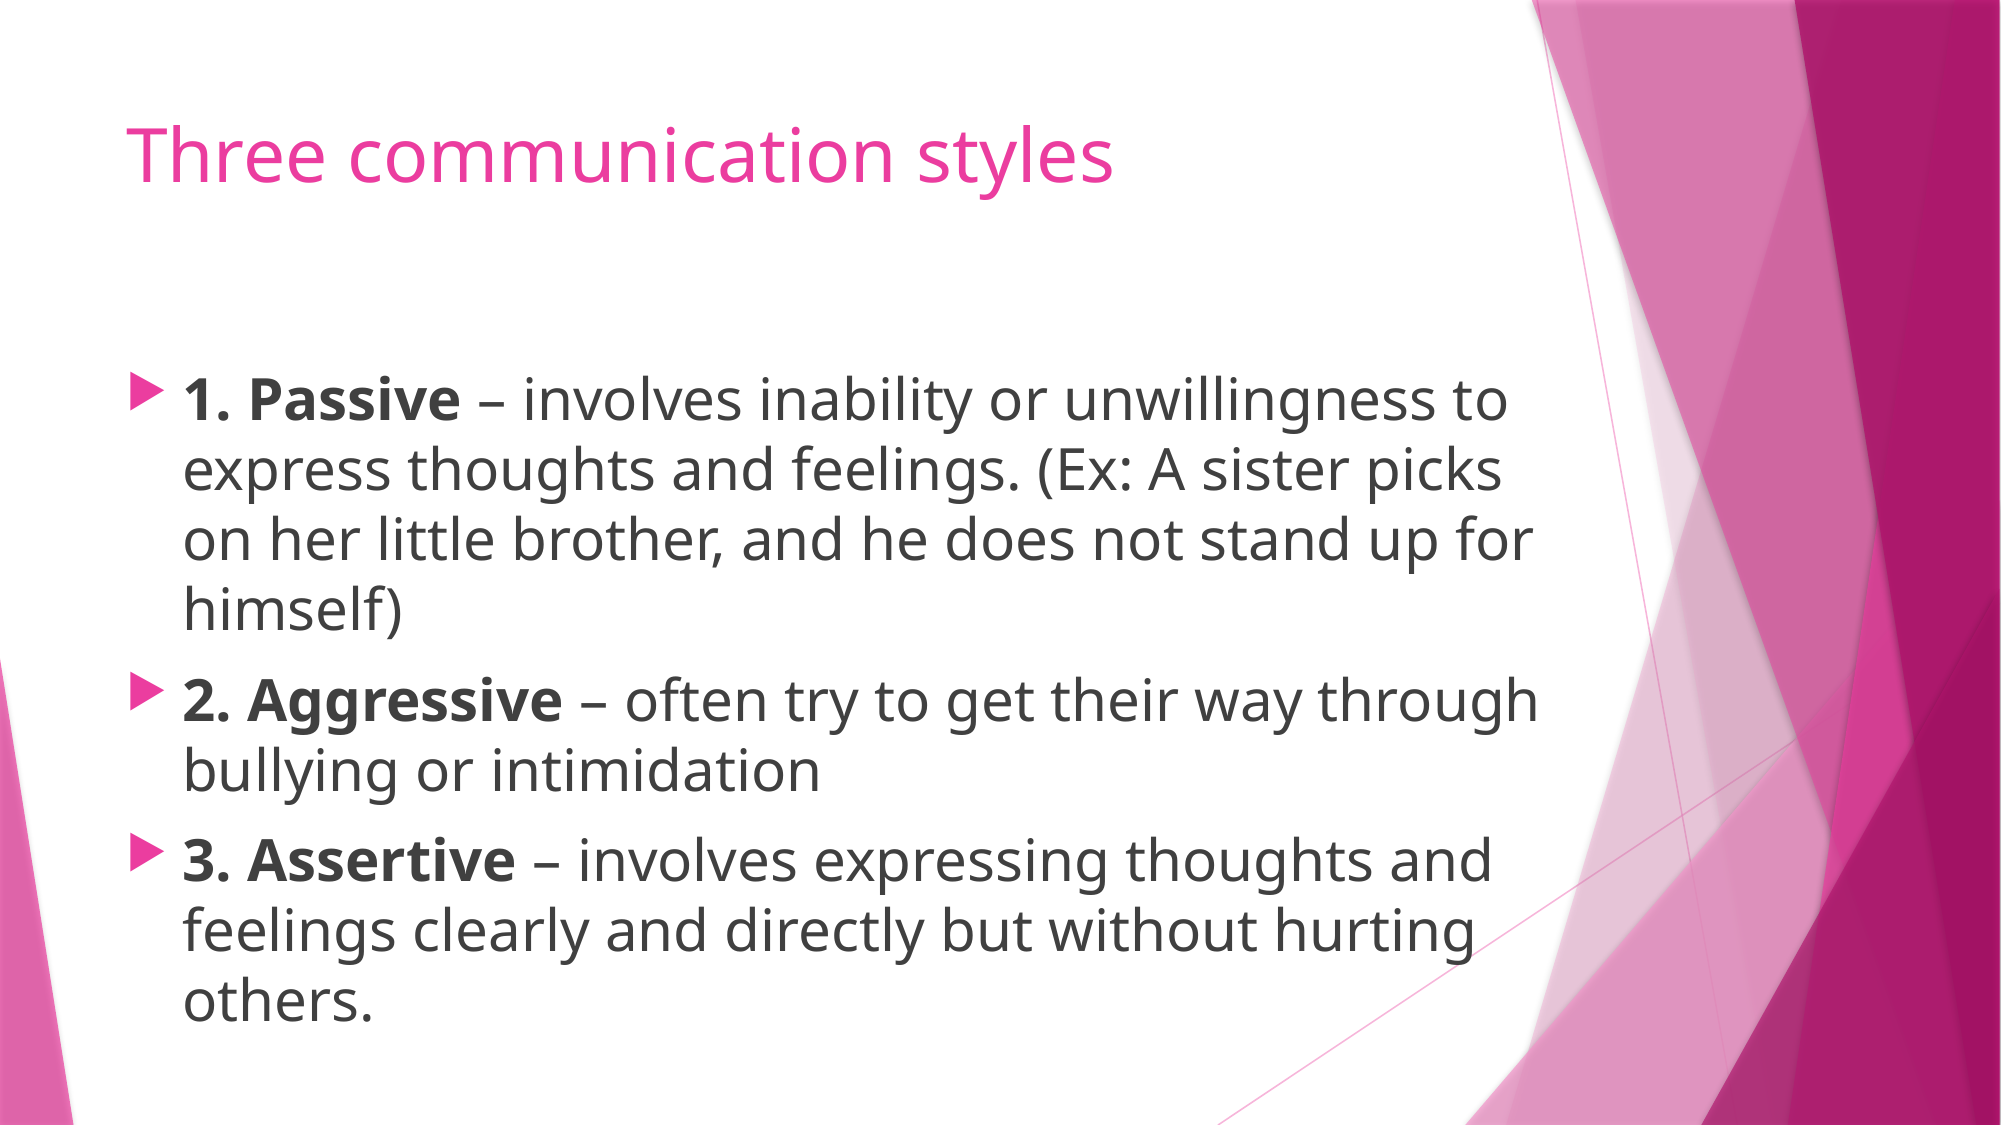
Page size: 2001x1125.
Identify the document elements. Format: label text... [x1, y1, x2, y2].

title Three communication styles [111, 99, 1522, 317]
list 1. Passive – involves inability or unwillingness to express thoughts and feelings. (Ex: A sister picks on her little brother, and he does not stand up for himself) 2. Aggressive – often try to get their way through bullying or intimidation 3. Assertive – involves expressing thoughts and feelings clearly and directly but without hurting others. [111, 354, 1597, 656]
